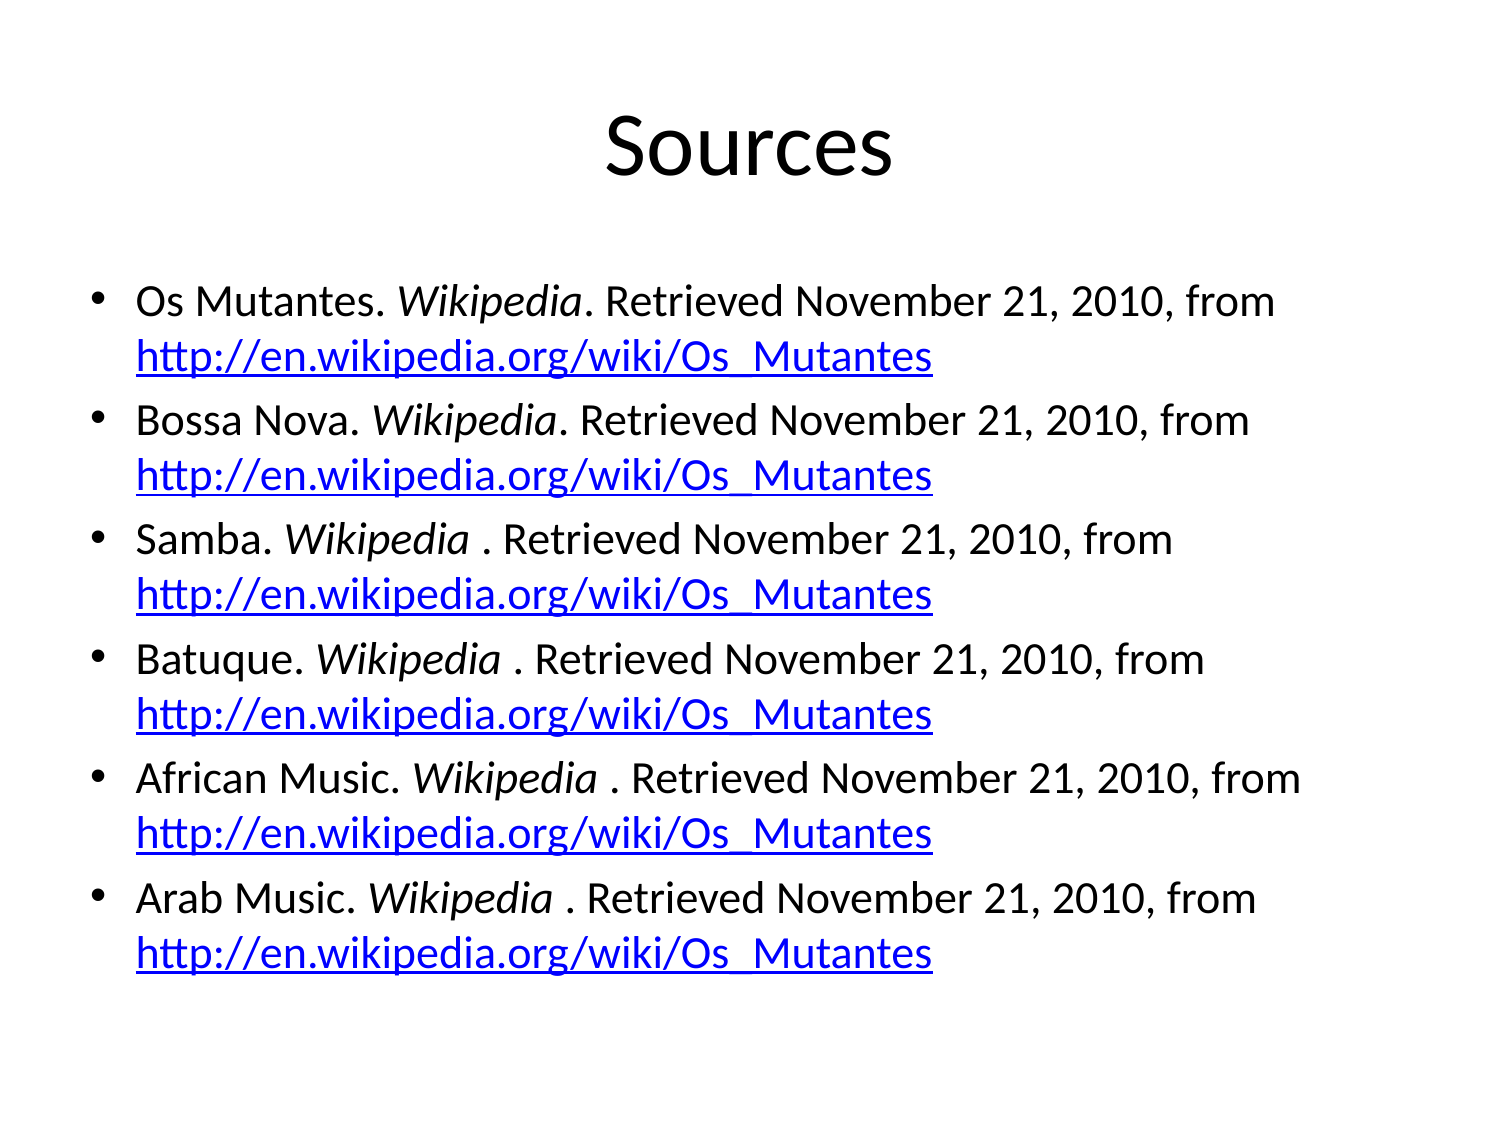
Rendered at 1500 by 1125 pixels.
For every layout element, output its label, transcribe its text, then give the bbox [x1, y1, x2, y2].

title Sources [75, 45, 1425, 233]
list Os Mutantes. Wikipedia. Retrieved November 21, 2010, from http://en.wikipedia.org/wiki/Os_Mutantes Bossa Nova. Wikipedia. Retrieved November 21, 2010, from http://en.wikipedia.org/wiki/Os_Mutantes Samba. Wikipedia . Retrieved November 21, 2010, from http://en.wikipedia.org/wiki/Os_Mutantes Batuque. Wikipedia . Retrieved November 21, 2010, from http://en.wikipedia.org/wiki/Os_Mutantes African Music. Wikipedia . Retrieved November 21, 2010, from http://en.wikipedia.org/wiki/Os_Mutantes Arab Music. Wikipedia . Retrieved November 21, 2010, from http://en.wikipedia.org/wiki/Os_Mutantes [75, 262, 1425, 1005]
